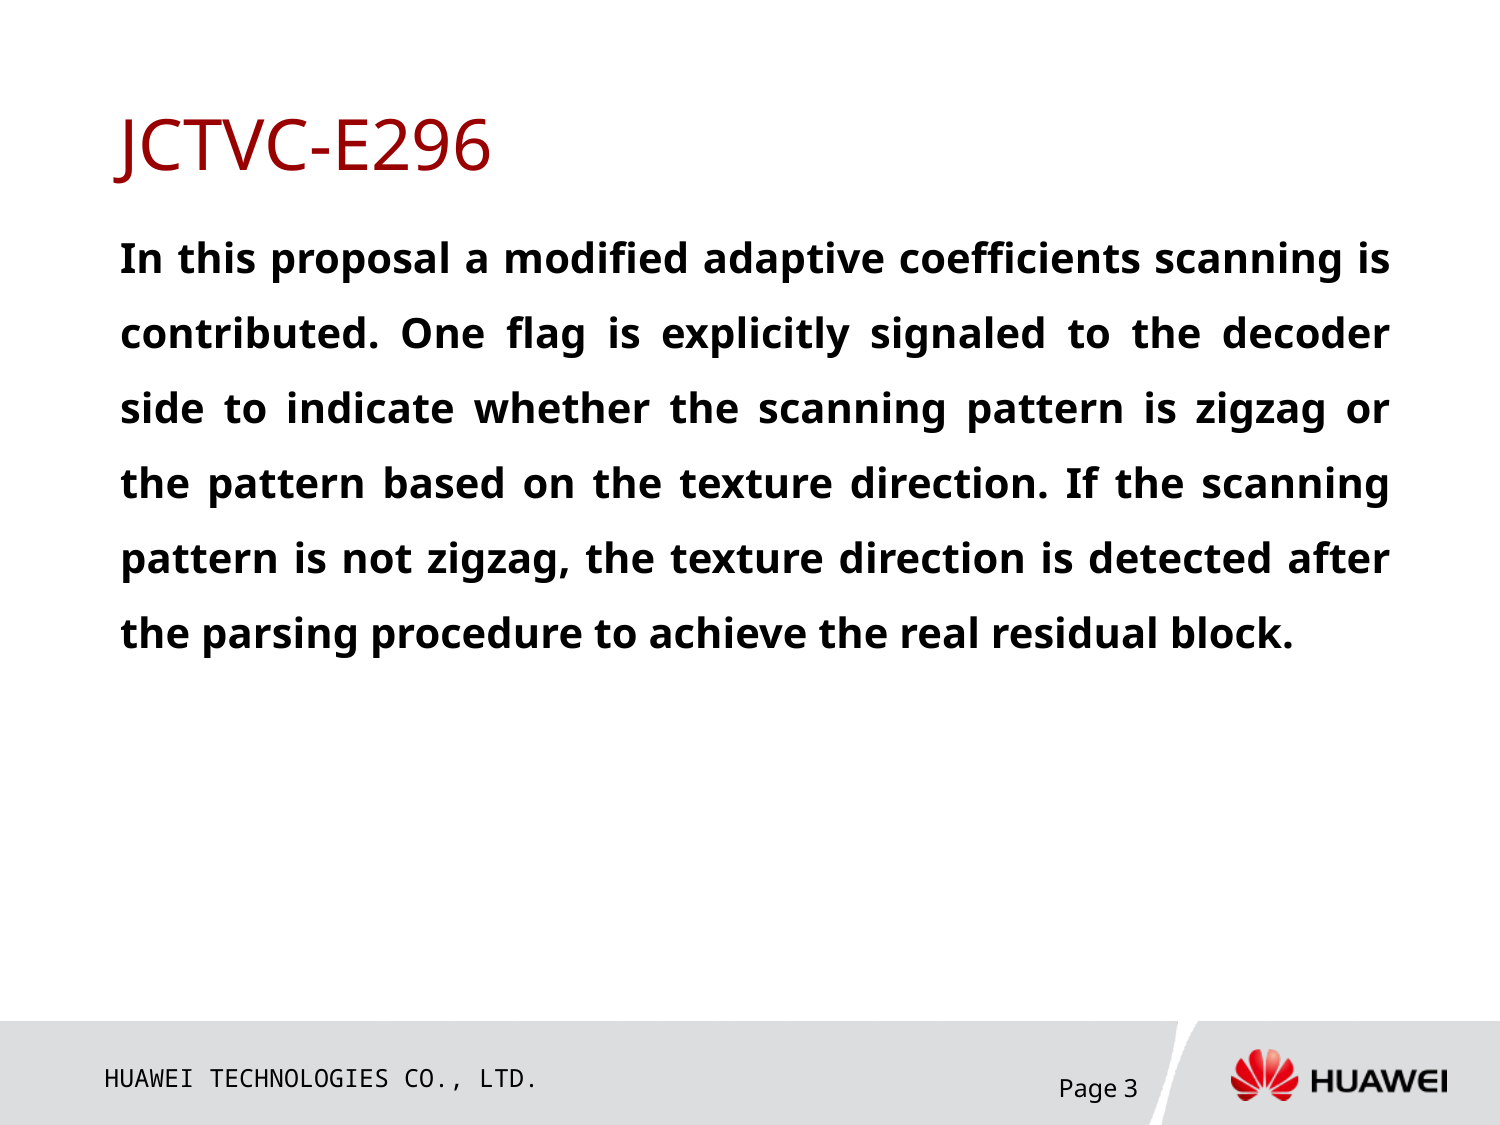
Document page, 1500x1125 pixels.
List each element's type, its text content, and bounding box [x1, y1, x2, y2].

text_box In this proposal a modified adaptive coefficients scanning is contributed. One flag is explicitly signaled to the decoder side to indicate whether the scanning pattern is zigzag or the pattern based on the texture direction. If the scanning pattern is not zigzag, the texture direction is detected after the parsing procedure to achieve the real residual block. [105, 199, 1407, 664]
picture [0, 1021, 1500, 1125]
title JCTVC-E296 [106, 70, 1378, 199]
